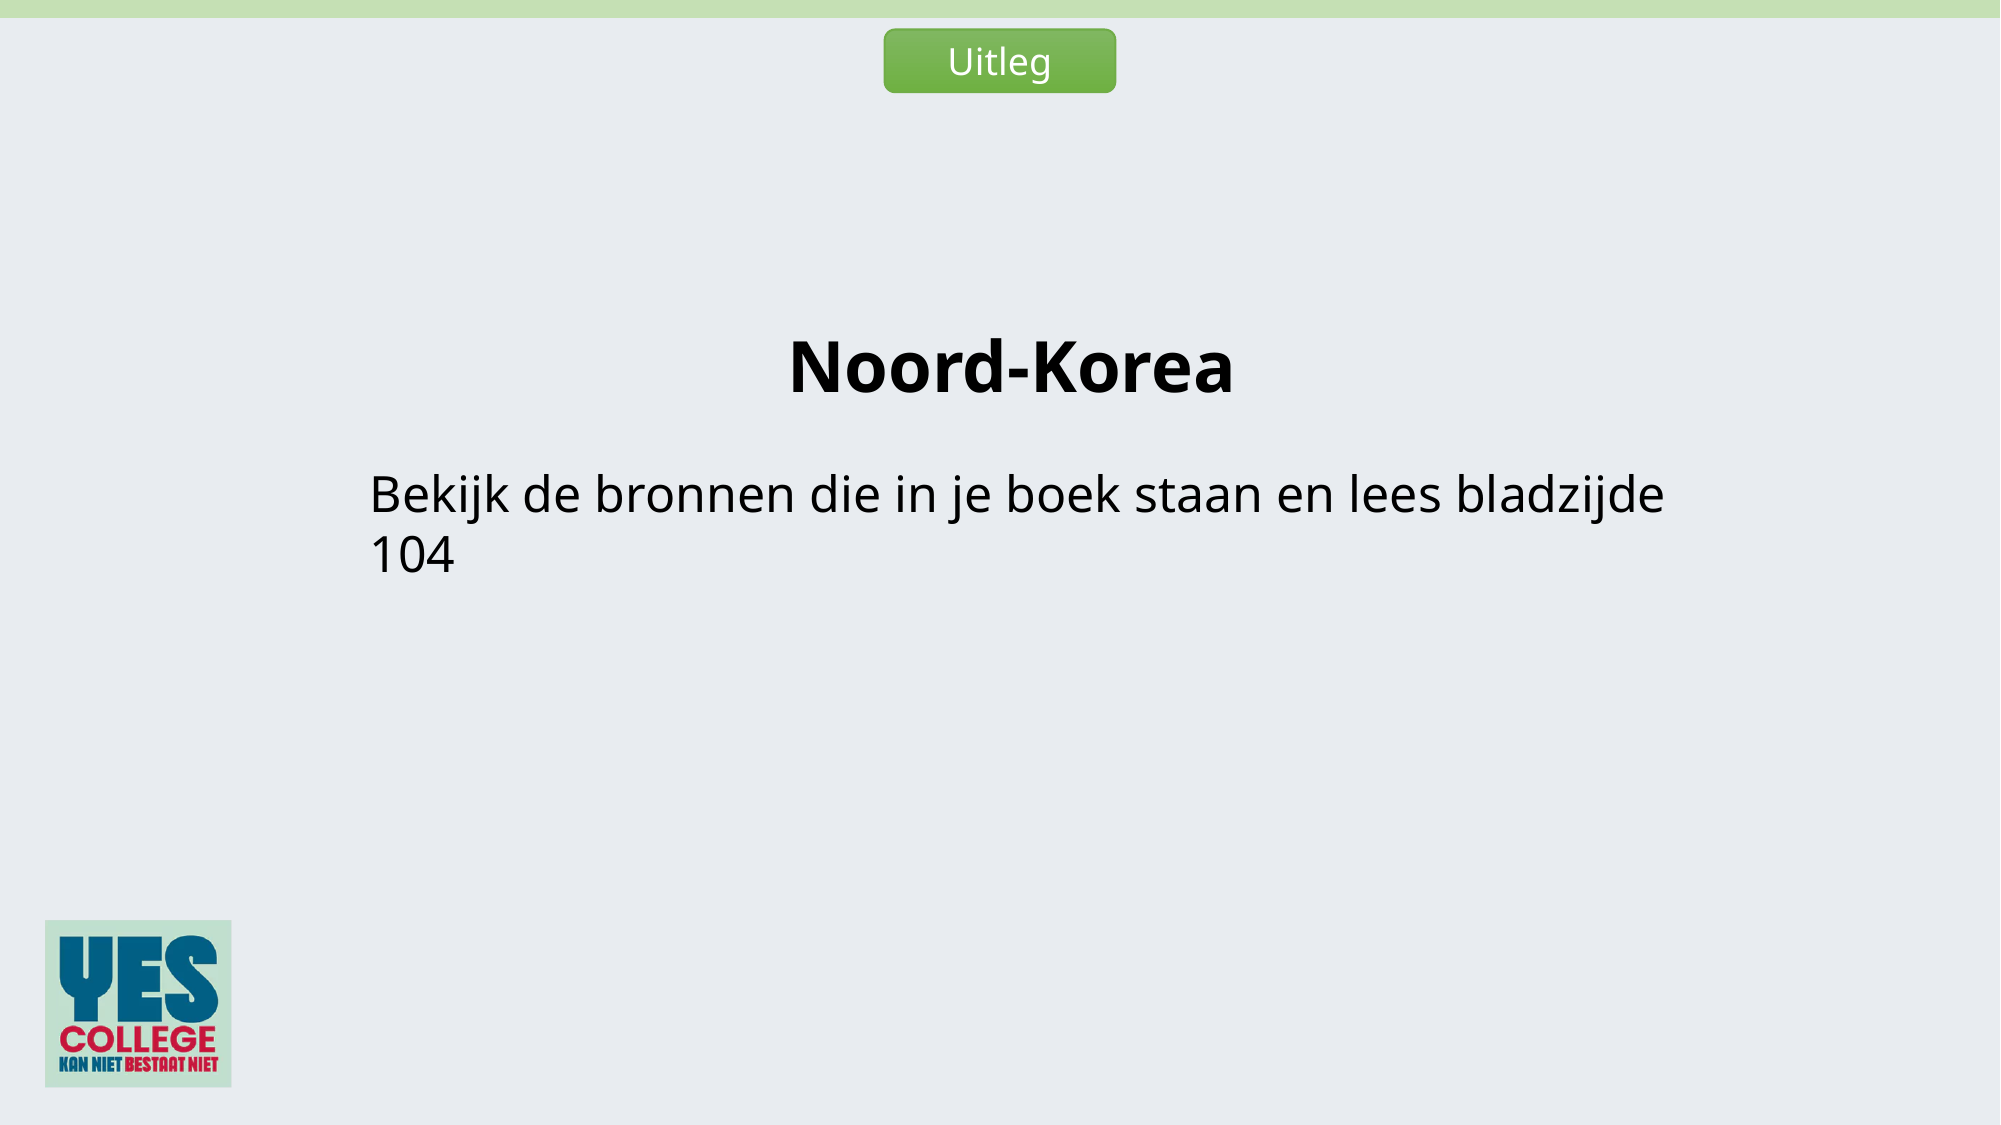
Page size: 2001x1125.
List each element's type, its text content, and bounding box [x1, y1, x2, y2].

picture [0, 913, 356, 1093]
text_box Noord-Korea [772, 314, 1957, 415]
text_box [0, 0, 2000, 18]
text_box Bekijk de bronnen die in je boek staan en lees bladzijde 104 [354, 455, 1731, 651]
text_box Uitleg [883, 28, 1117, 94]
